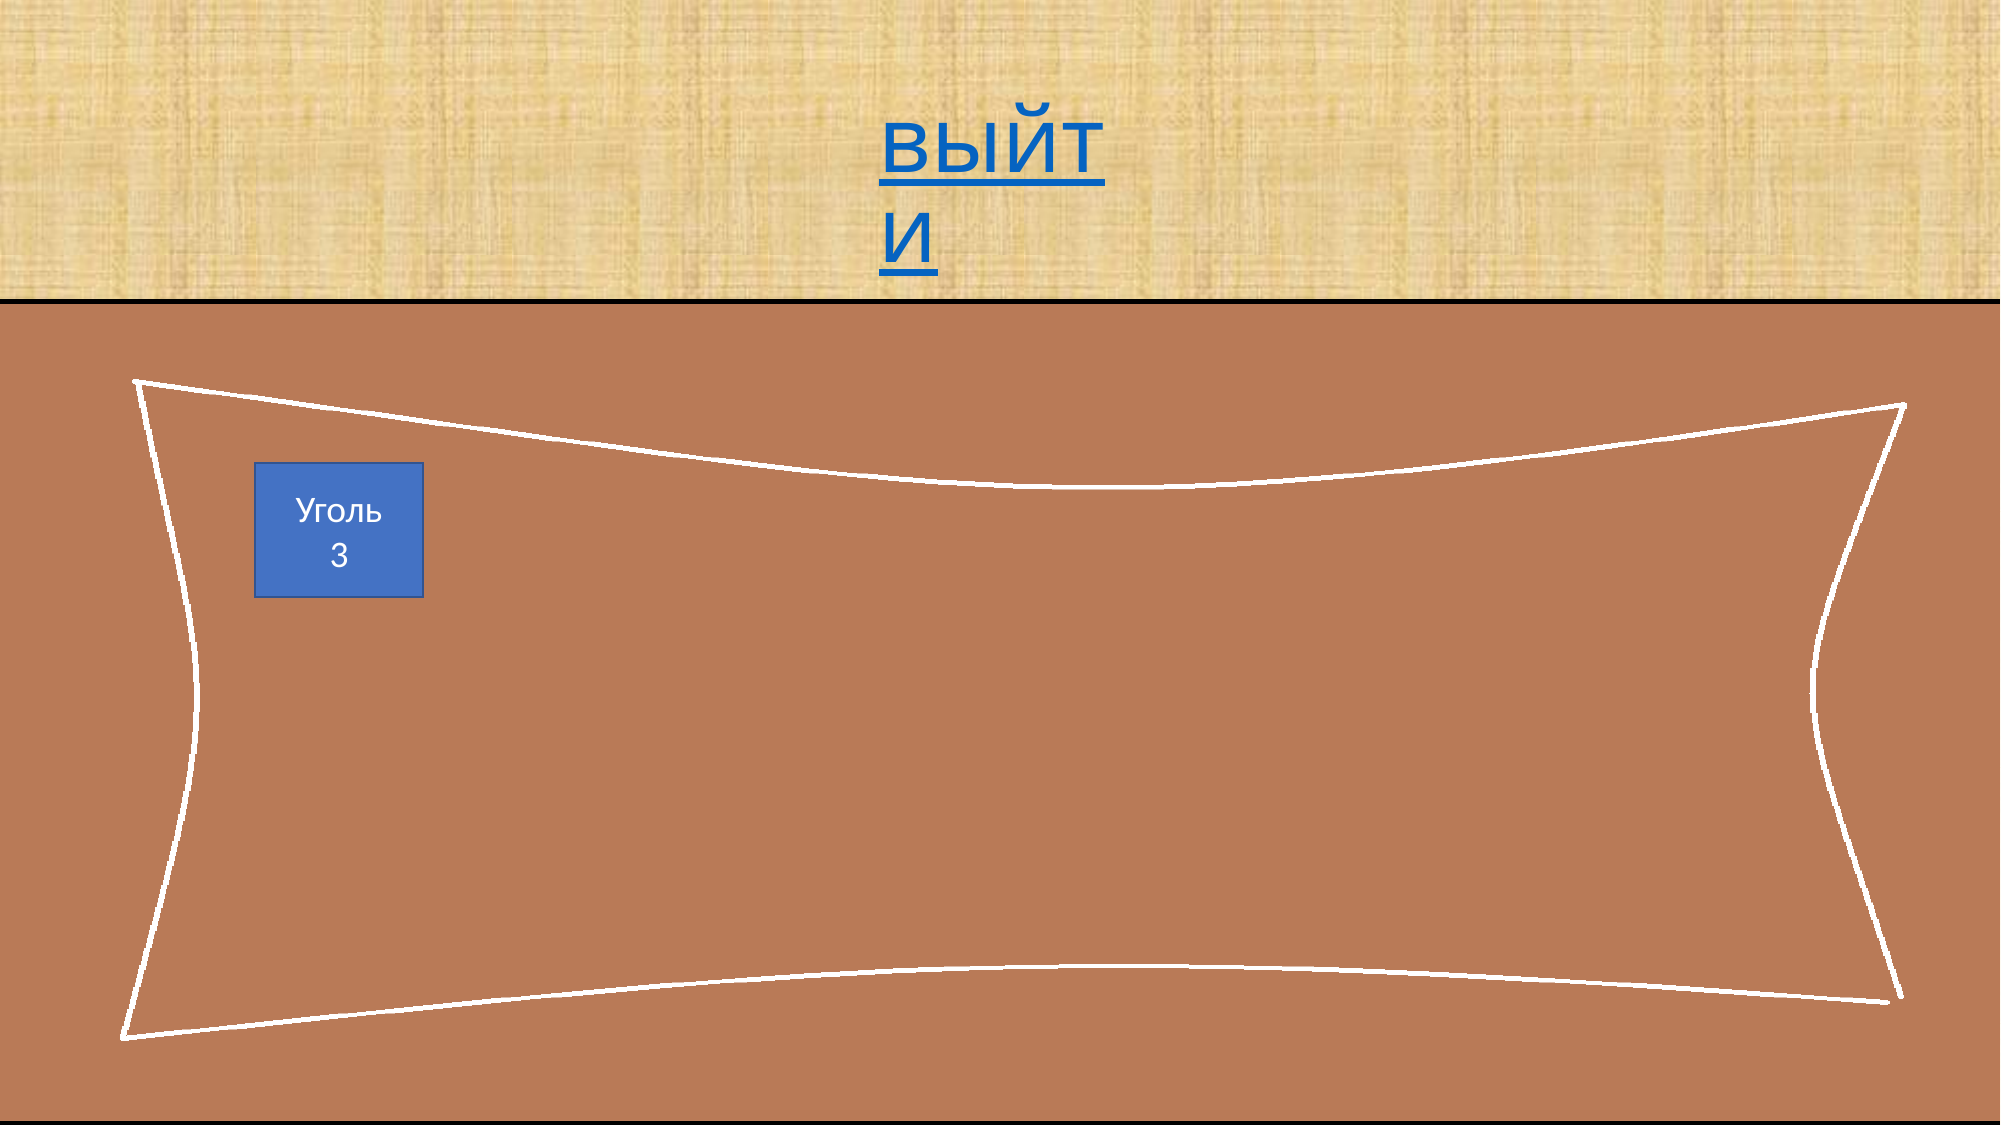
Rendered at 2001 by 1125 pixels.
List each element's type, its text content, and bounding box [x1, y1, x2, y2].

title выйти [863, 29, 1177, 247]
picture [0, 0, 2001, 1125]
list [0, 299, 2000, 1125]
